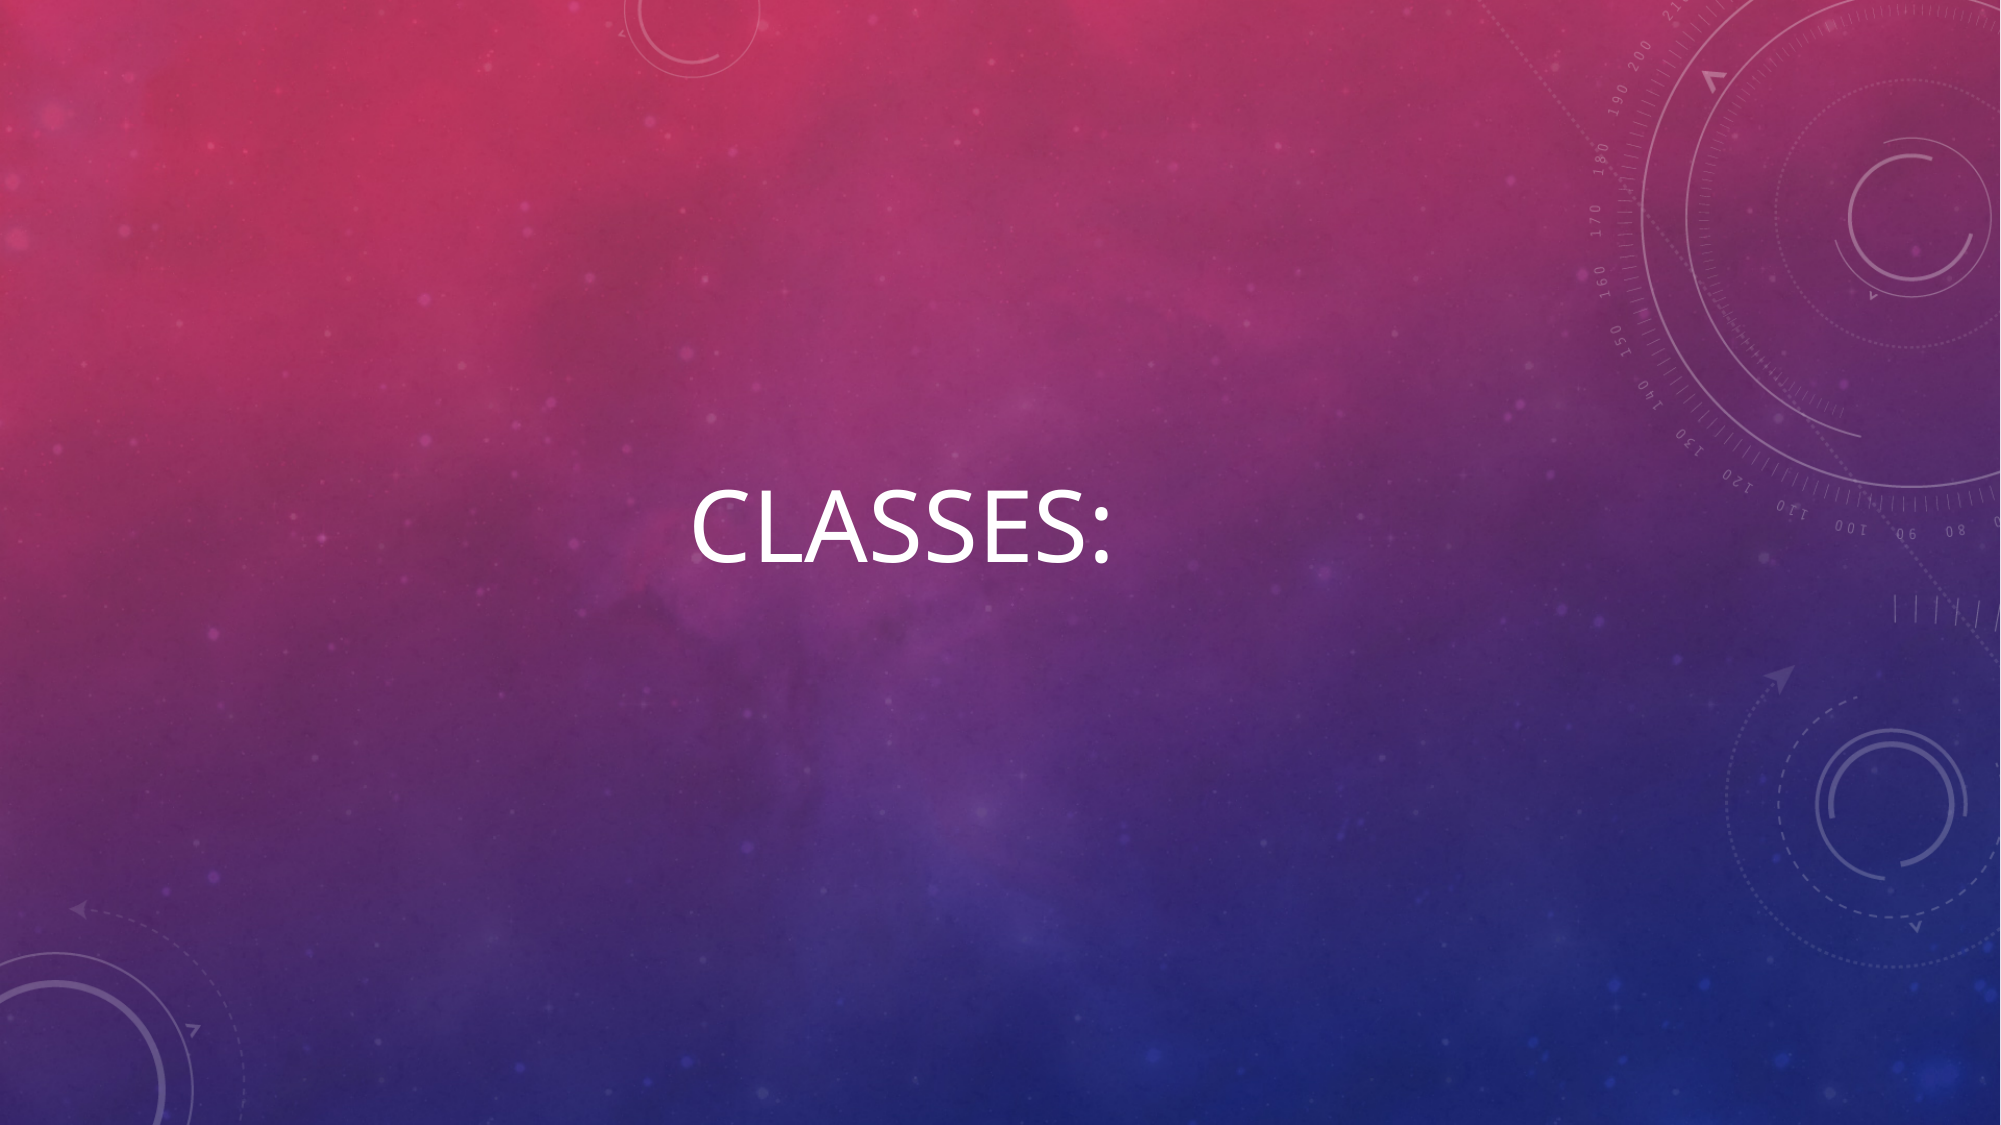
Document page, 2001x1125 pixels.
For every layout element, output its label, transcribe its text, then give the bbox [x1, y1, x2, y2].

picture [0, 0, 2001, 1125]
title classes: [673, 402, 2000, 642]
